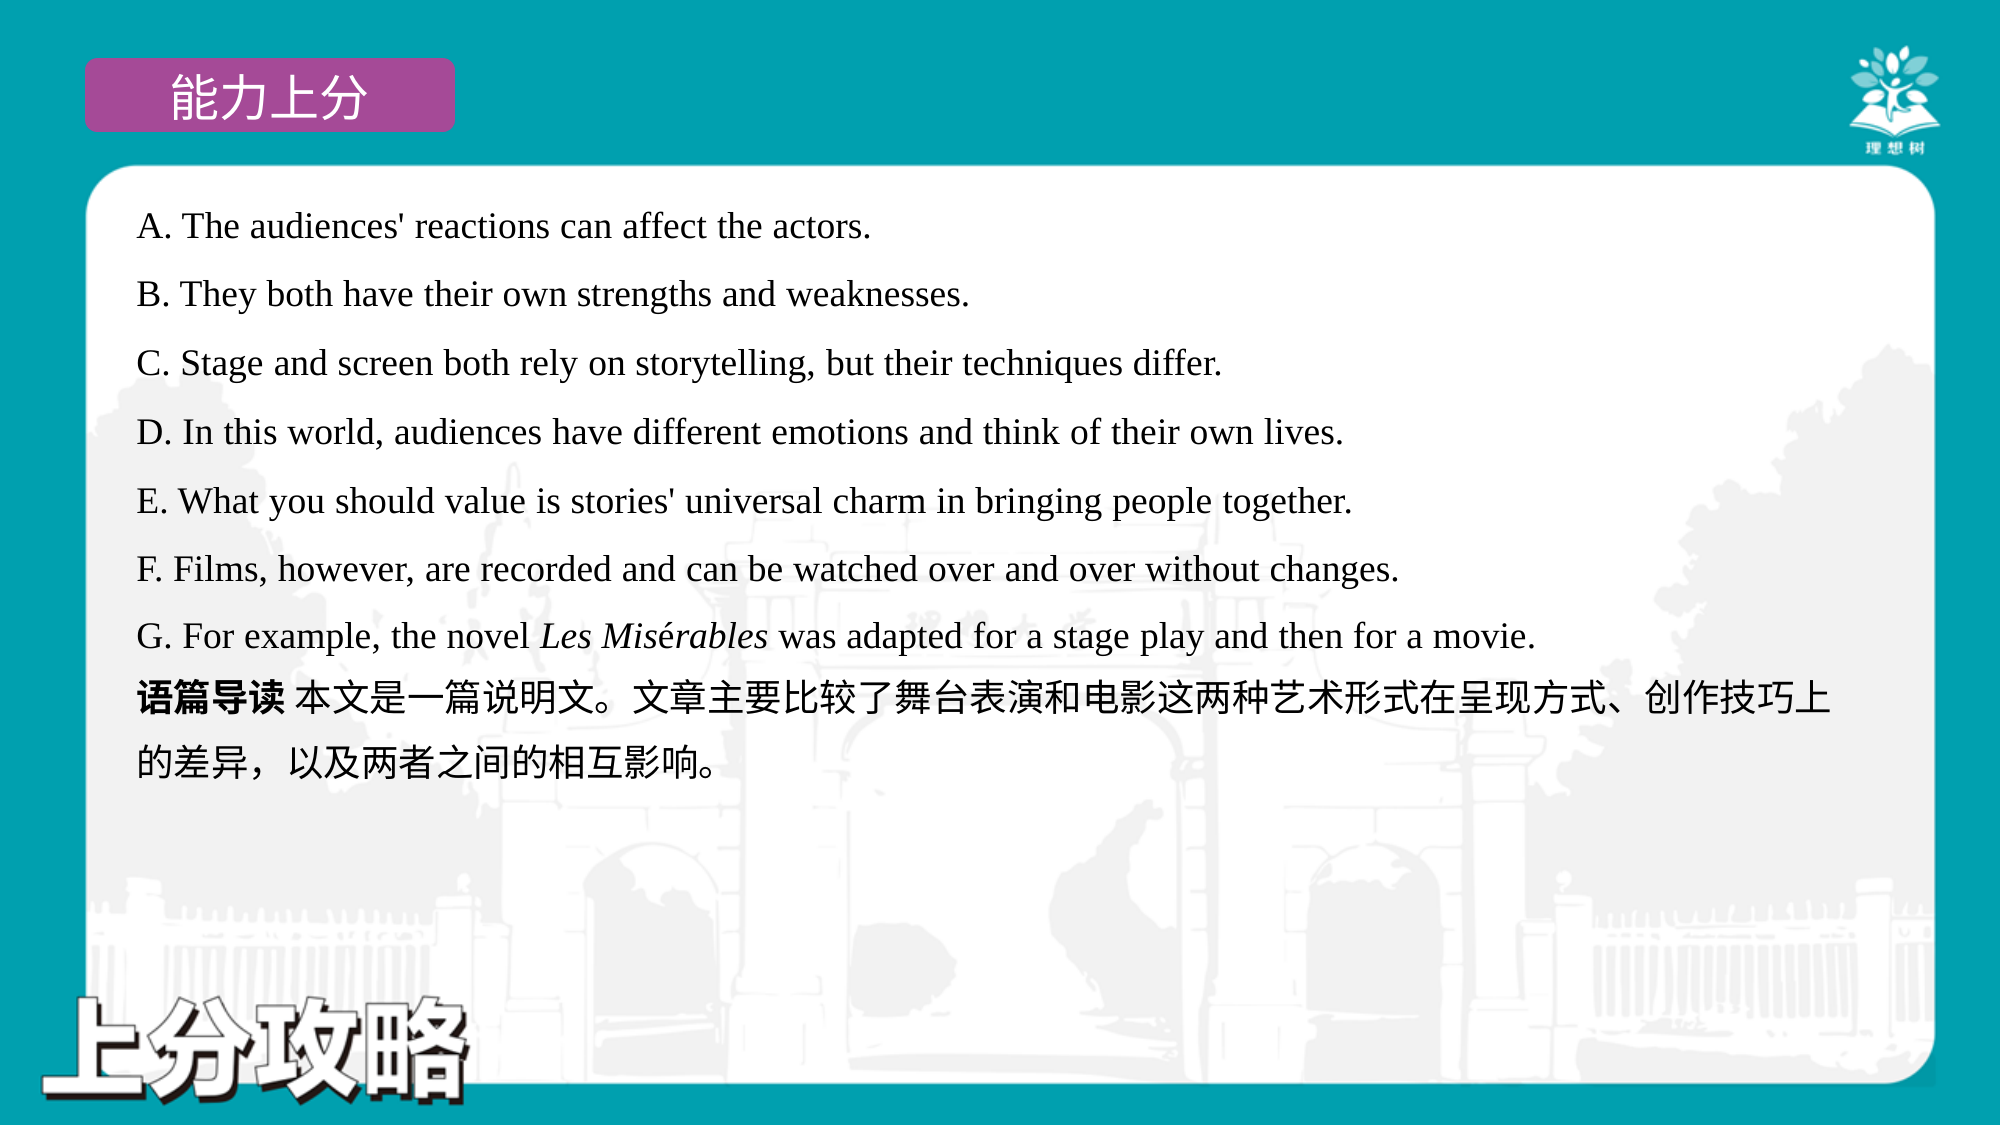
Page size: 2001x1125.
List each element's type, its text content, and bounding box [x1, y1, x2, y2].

text_box 语篇导读 本文是一篇说明文。文章主要比较了舞台表演和电影这两种艺术形式在呈现方式、创作技巧上 的差异，以及两者之间的相互影响。 [136, 650, 1865, 777]
picture [0, 0, 2000, 1125]
text_box A. The audiences' reactions can affect the actors. B. They both have their own strengths and weaknesses. C. Stage and screen both rely on storytelling, but their techniques differ. D. In this world, audiences have different emotions and think of their own lives. E. What you should value is stories' universal charm in bringing people together. F. Films, however, are recorded and can be watched over and over without changes. G. For example, the novel Les Misérables was adapted for a stage play and then for a movie.#7 [136, 176, 1865, 648]
